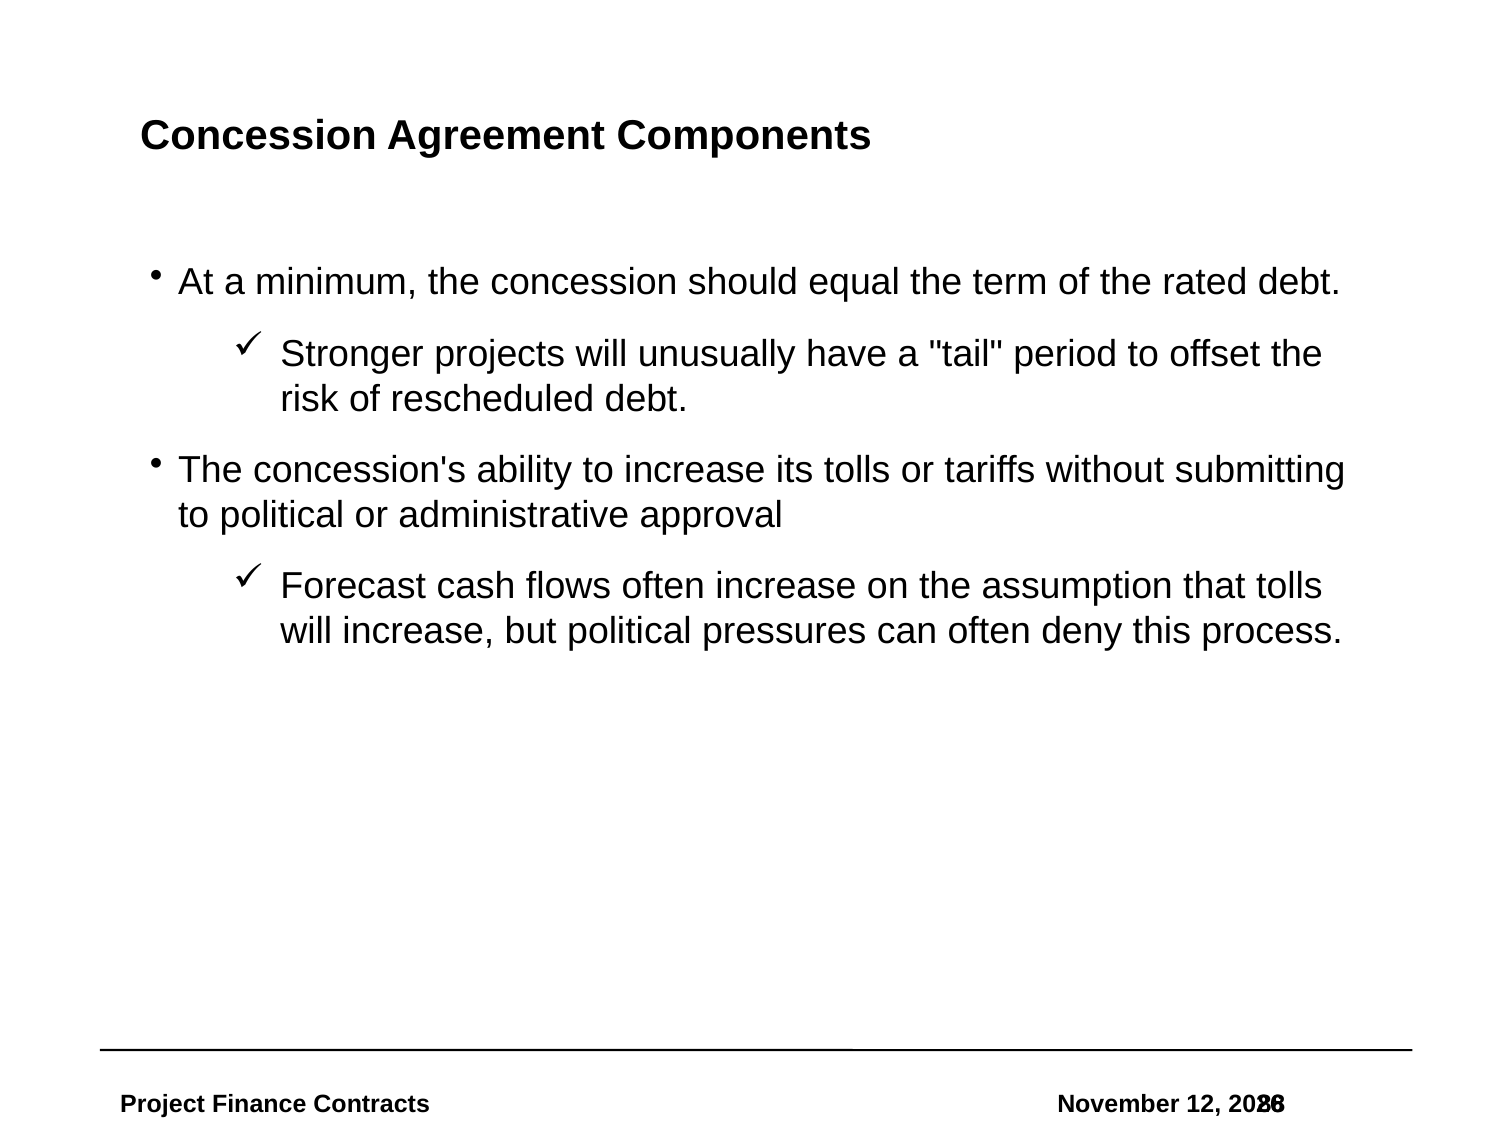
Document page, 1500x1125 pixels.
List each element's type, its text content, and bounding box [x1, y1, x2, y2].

list At a minimum, the concession should equal the term of the rated debt. Stronger projects will unusually have a "tail" period to offset the risk of rescheduled debt. The concession's ability to increase its tolls or tariffs without submitting to political or administrative approval Forecast cash flows often increase on the assumption that tolls will increase, but political pressures can often deny this process. [124, 249, 1376, 1001]
title Concession Agreement Components [124, 99, 1288, 226]
